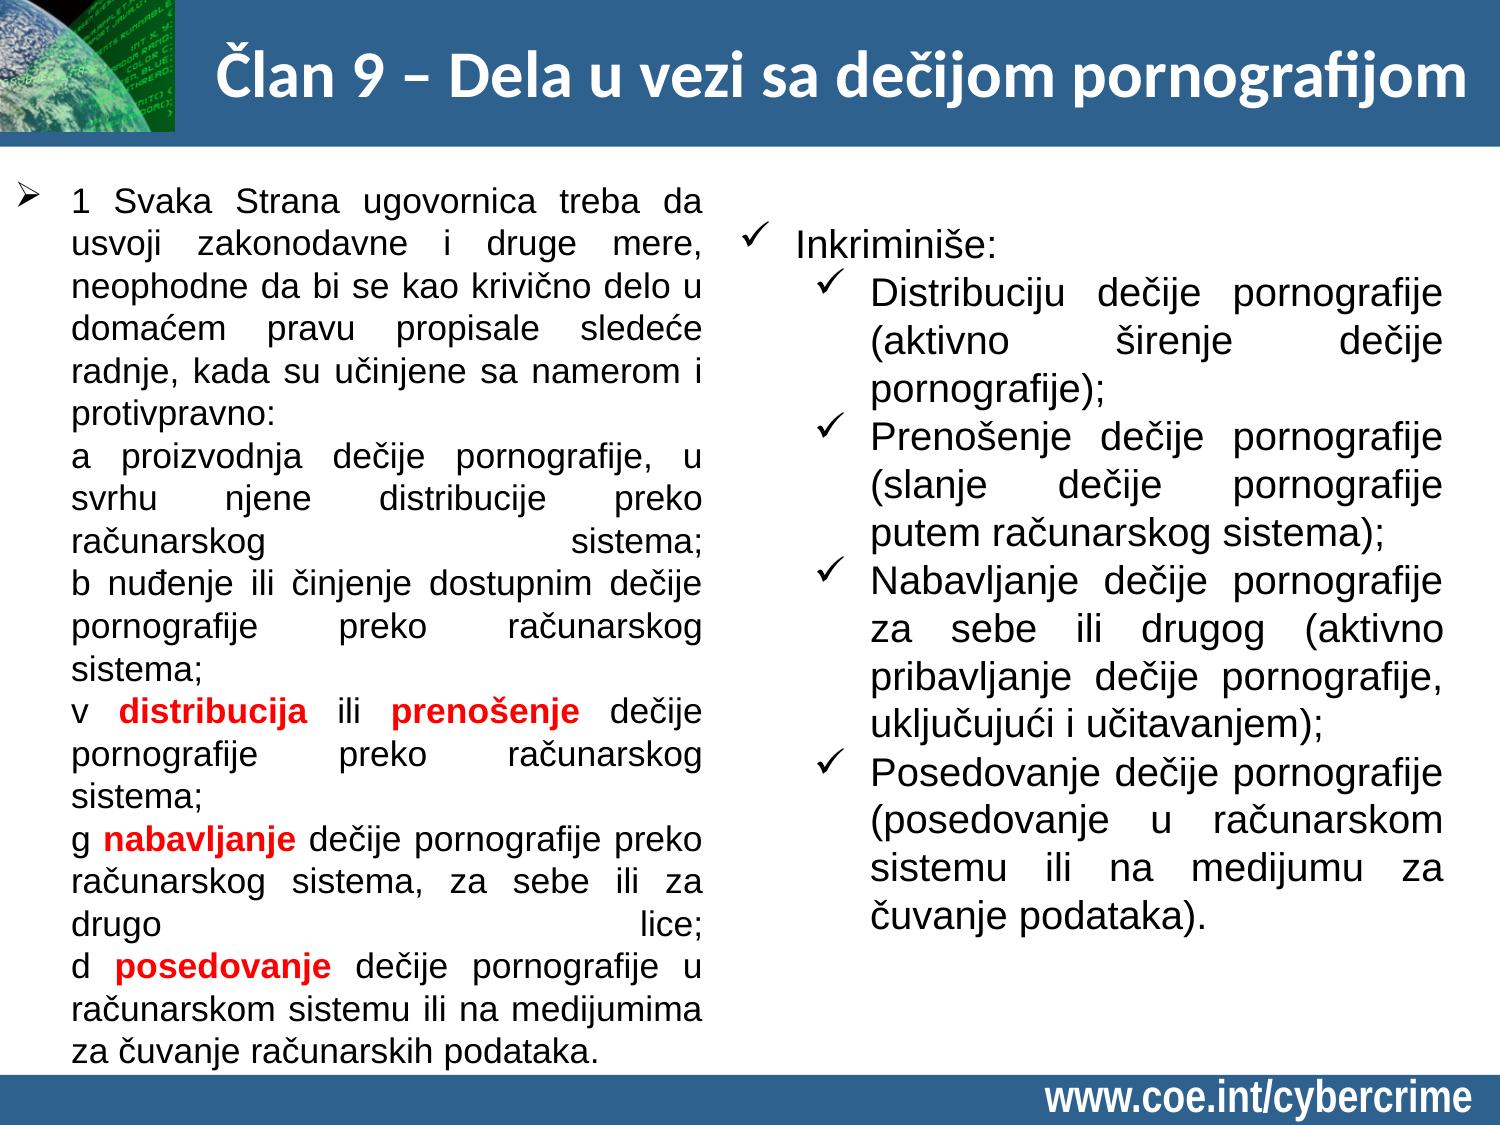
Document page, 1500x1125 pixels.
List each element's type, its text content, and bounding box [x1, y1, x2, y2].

text_box www.coe.int/cybercrime [1030, 1059, 1500, 1125]
text_box Član 9 – Dela u vezi sa dečijom pornografijom [0, 0, 1500, 149]
picture [0, 0, 175, 132]
text_box 1 Svaka Strana ugovornica treba da usvoji zakonodavne i druge mere, neophodne da bi se kao krivično delo u domaćem pravu propisale sledeće radnje, kada su učinjene sa namerom i protivpravno: a proizvodnja dečije pornografije, u svrhu njene distribucije preko računarskog sistema; b nuđenje ili činjenje dostupnim dečije pornografije preko računarskog sistema; v distribucija ili prenošenje dečije pornografije preko računarskog sistema; g nabavljanje dečije pornografije preko računarskog sistema, za sebe ili za drugo lice; d posedovanje dečije pornografije u računarskom sistemu ili na medijumima za čuvanje računarskih podataka. [0, 170, 718, 1079]
text_box Inkriminiše: Distribuciju dečije pornografije (aktivno širenje dečije pornografije); Prenošenje dečije pornografije (slanje dečije pornografije putem računarskog sistema); Nabavljanje dečije pornografije za sebe ili drugog (aktivno pribavljanje dečije pornografije, uključujući i učitavanjem); Posedovanje dečije pornografije (posedovanje u računarskom sistemu ili na medijumu za čuvanje podataka). [724, 211, 1460, 946]
text_box [0, 1073, 1030, 1125]
